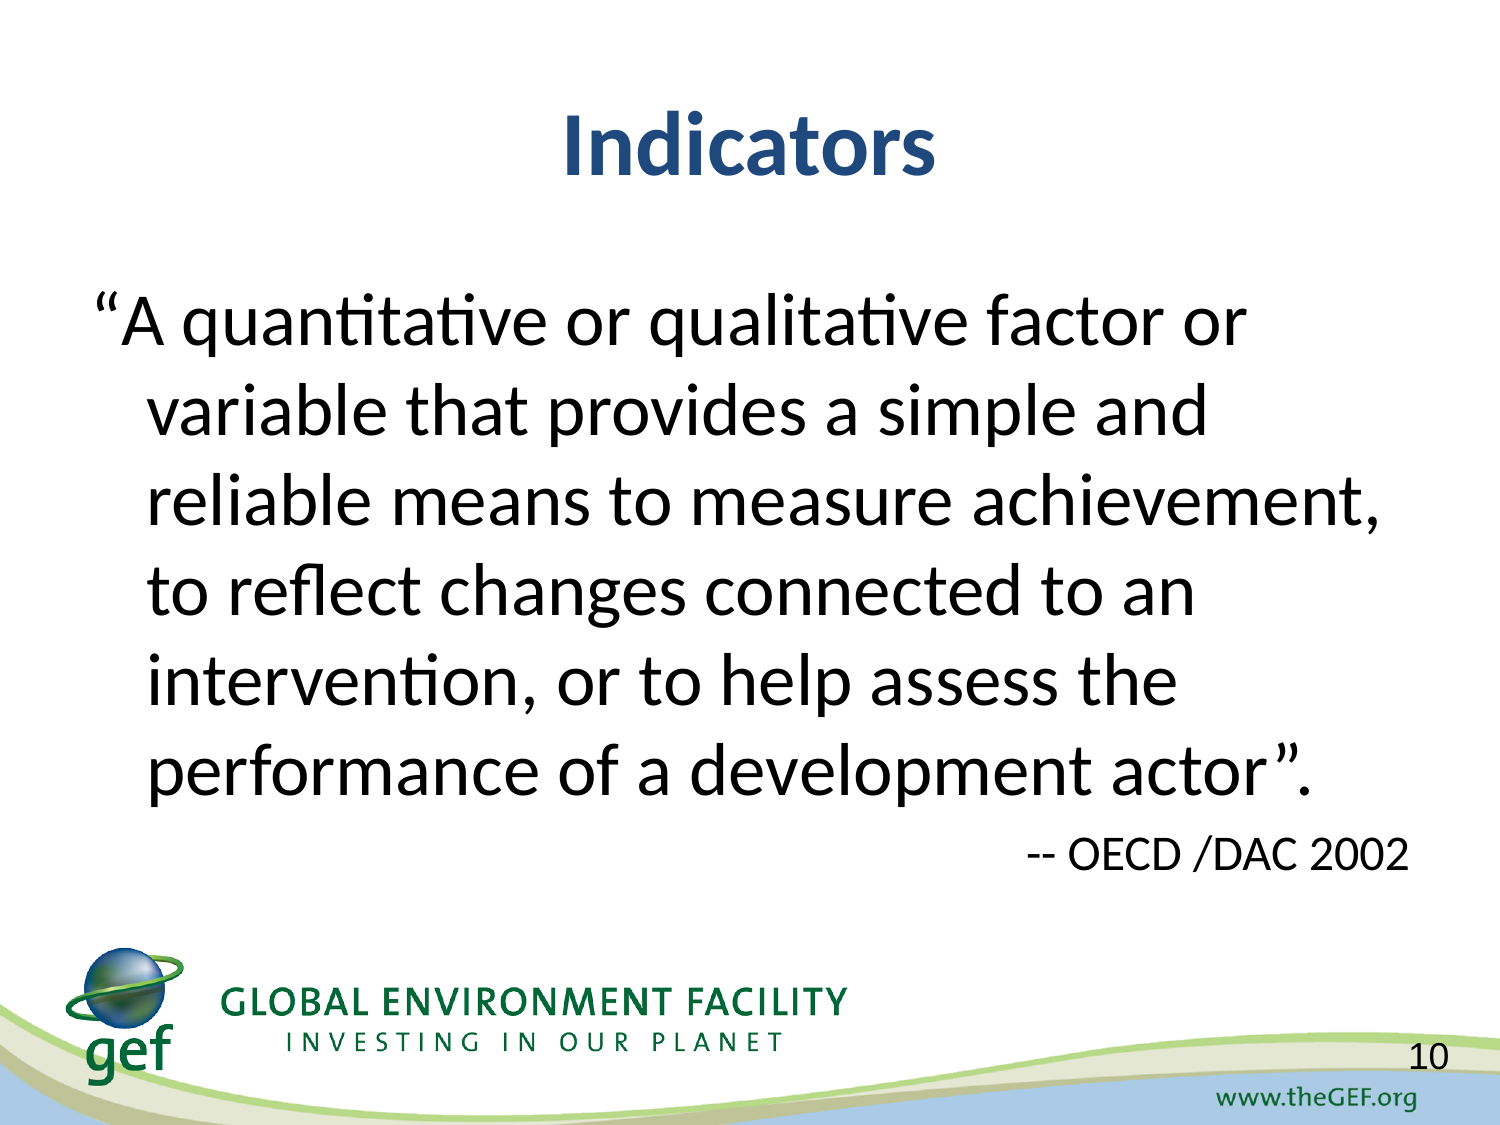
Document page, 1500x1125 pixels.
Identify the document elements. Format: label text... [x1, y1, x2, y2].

list “A quantitative or qualitative factor or variable that provides a simple and reliable means to measure achievement, to reflect changes connected to an intervention, or to help assess the performance of a development actor”. -- OECD /DAC 2002 [74, 262, 1426, 1006]
picture [0, 920, 1500, 1125]
slide_number 10 [1374, 1012, 1500, 1095]
title Indicators [74, 44, 1426, 233]
